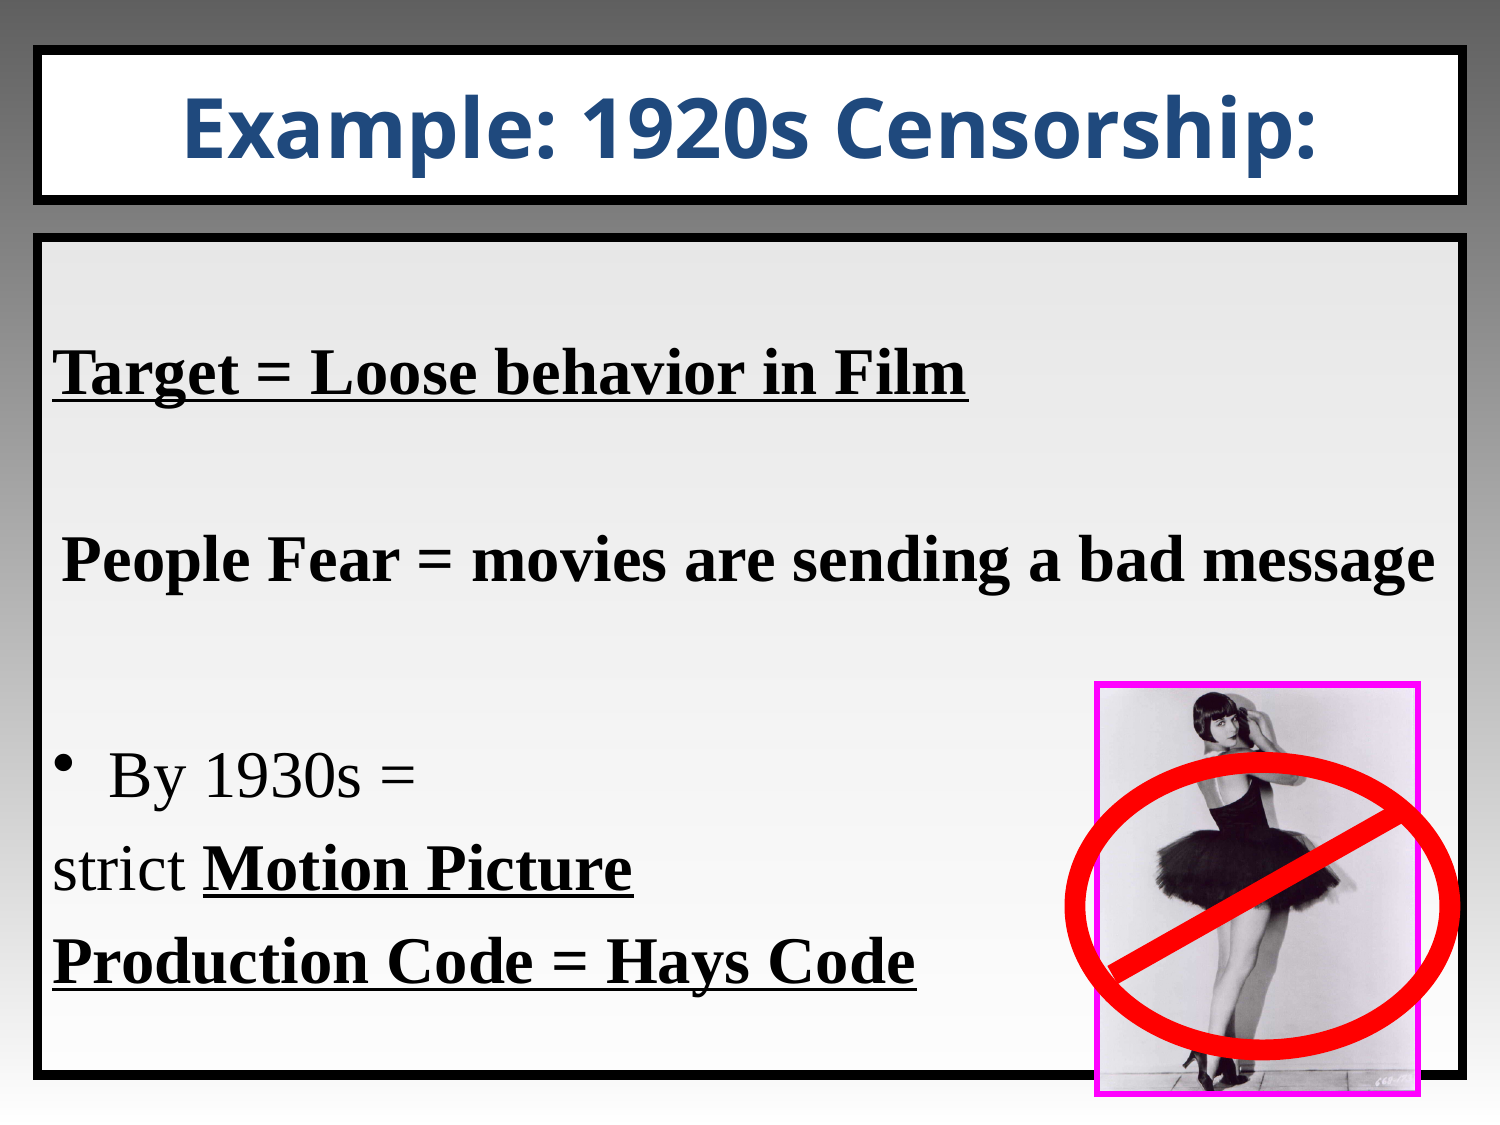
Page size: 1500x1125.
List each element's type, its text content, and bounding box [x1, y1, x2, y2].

picture [1099, 1051, 1416, 1091]
text_box Example: 1920s Censorship: [37, 49, 1463, 200]
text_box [1074, 762, 1451, 1051]
text_box Target = Loose behavior in Film People Fear = movies are sending a bad message By 1930s = strict Motion Picture Production Code = Hays Code [37, 237, 1463, 1075]
picture [1099, 687, 1416, 762]
